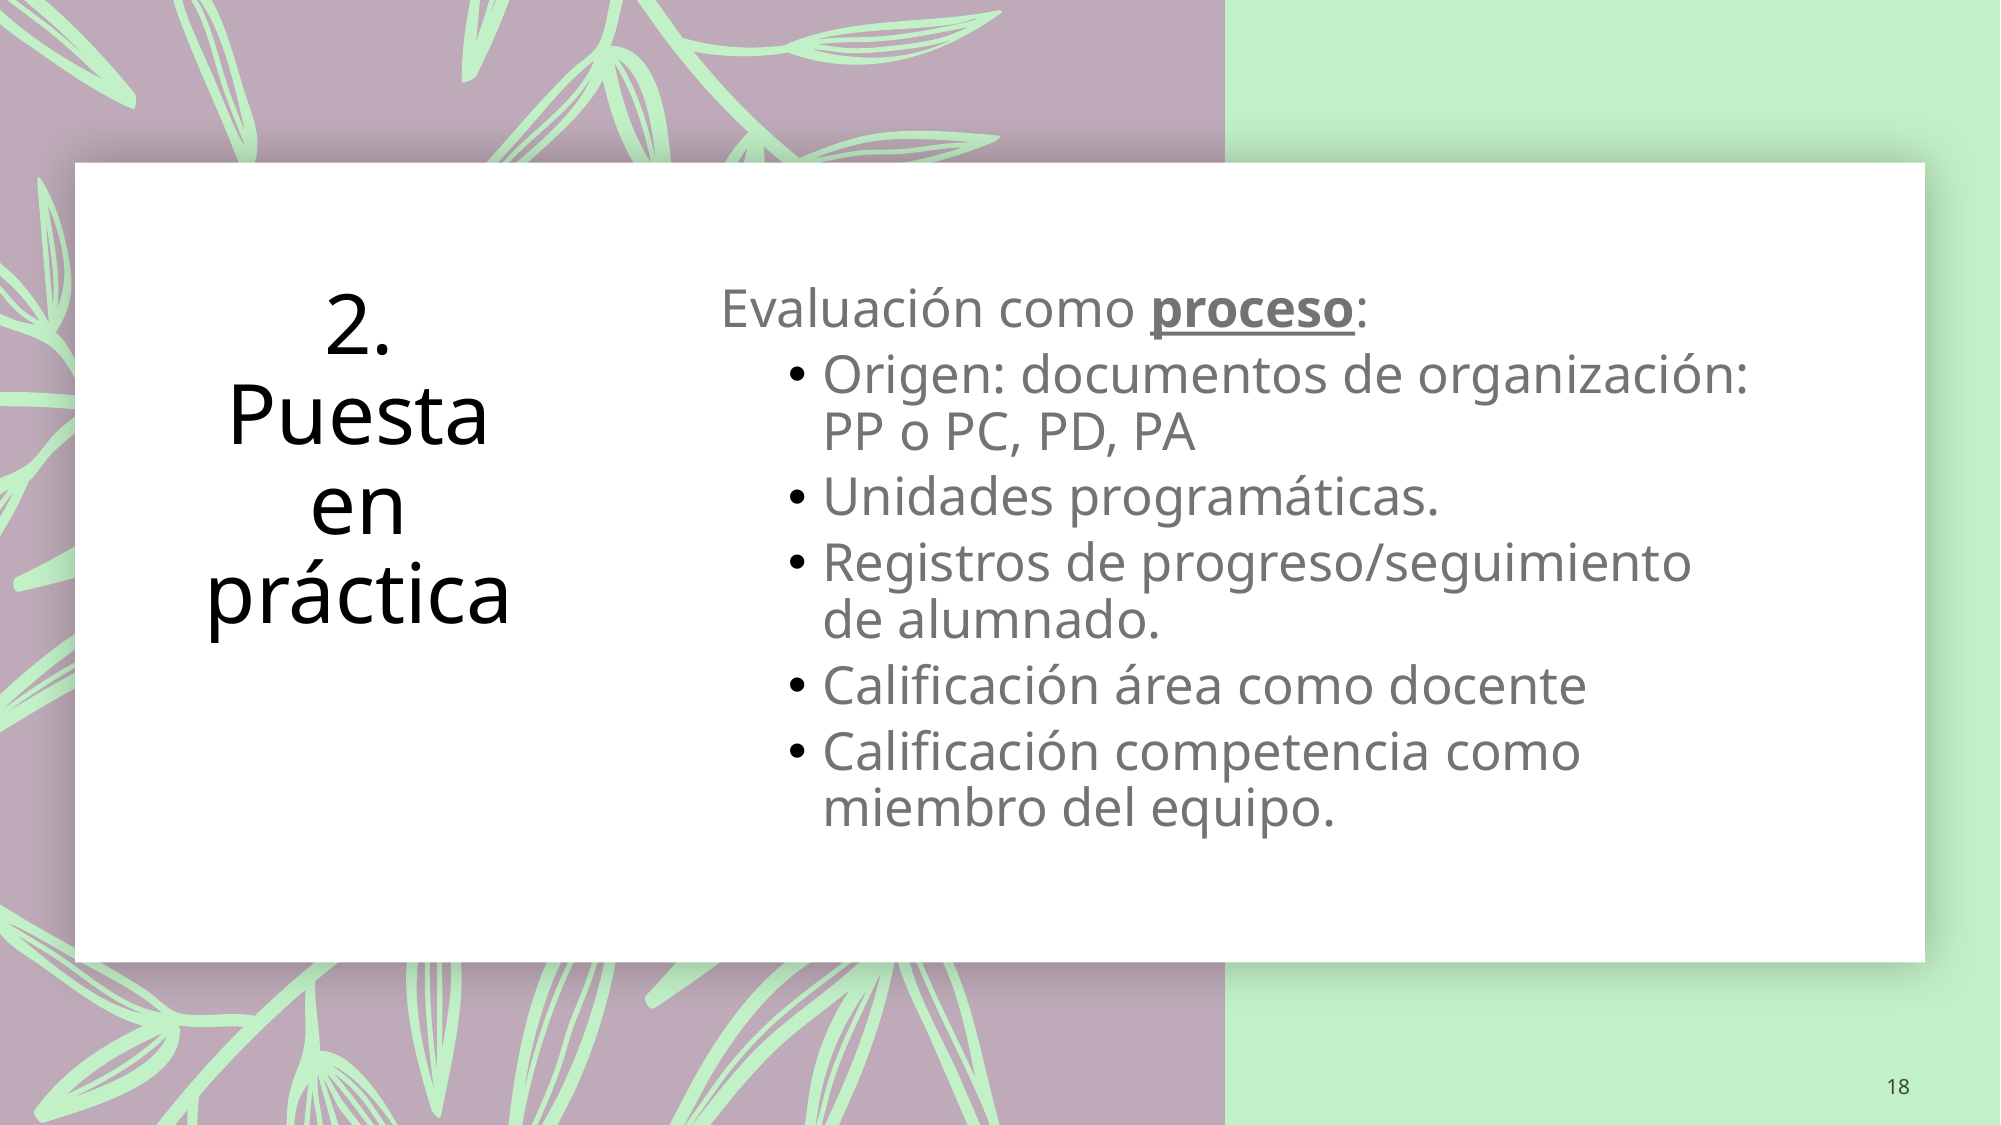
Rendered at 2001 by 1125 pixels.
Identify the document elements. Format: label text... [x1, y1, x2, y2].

list Evaluación como proceso: Origen: documentos de organización: PP o PC, PD, PA Unidades programáticas. Registros de progreso/seguimiento de alumnado. Calificación área como docente Calificación competencia como miembro del equipo. [1226, 275, 1775, 850]
text_box [1226, 0, 2000, 1125]
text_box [0, 0, 1226, 1125]
text_box [1226, 161, 1927, 964]
slide_number 18 [1812, 1050, 1925, 1125]
table_cell Rúbrica de actitud [1226, 148, 1946, 982]
